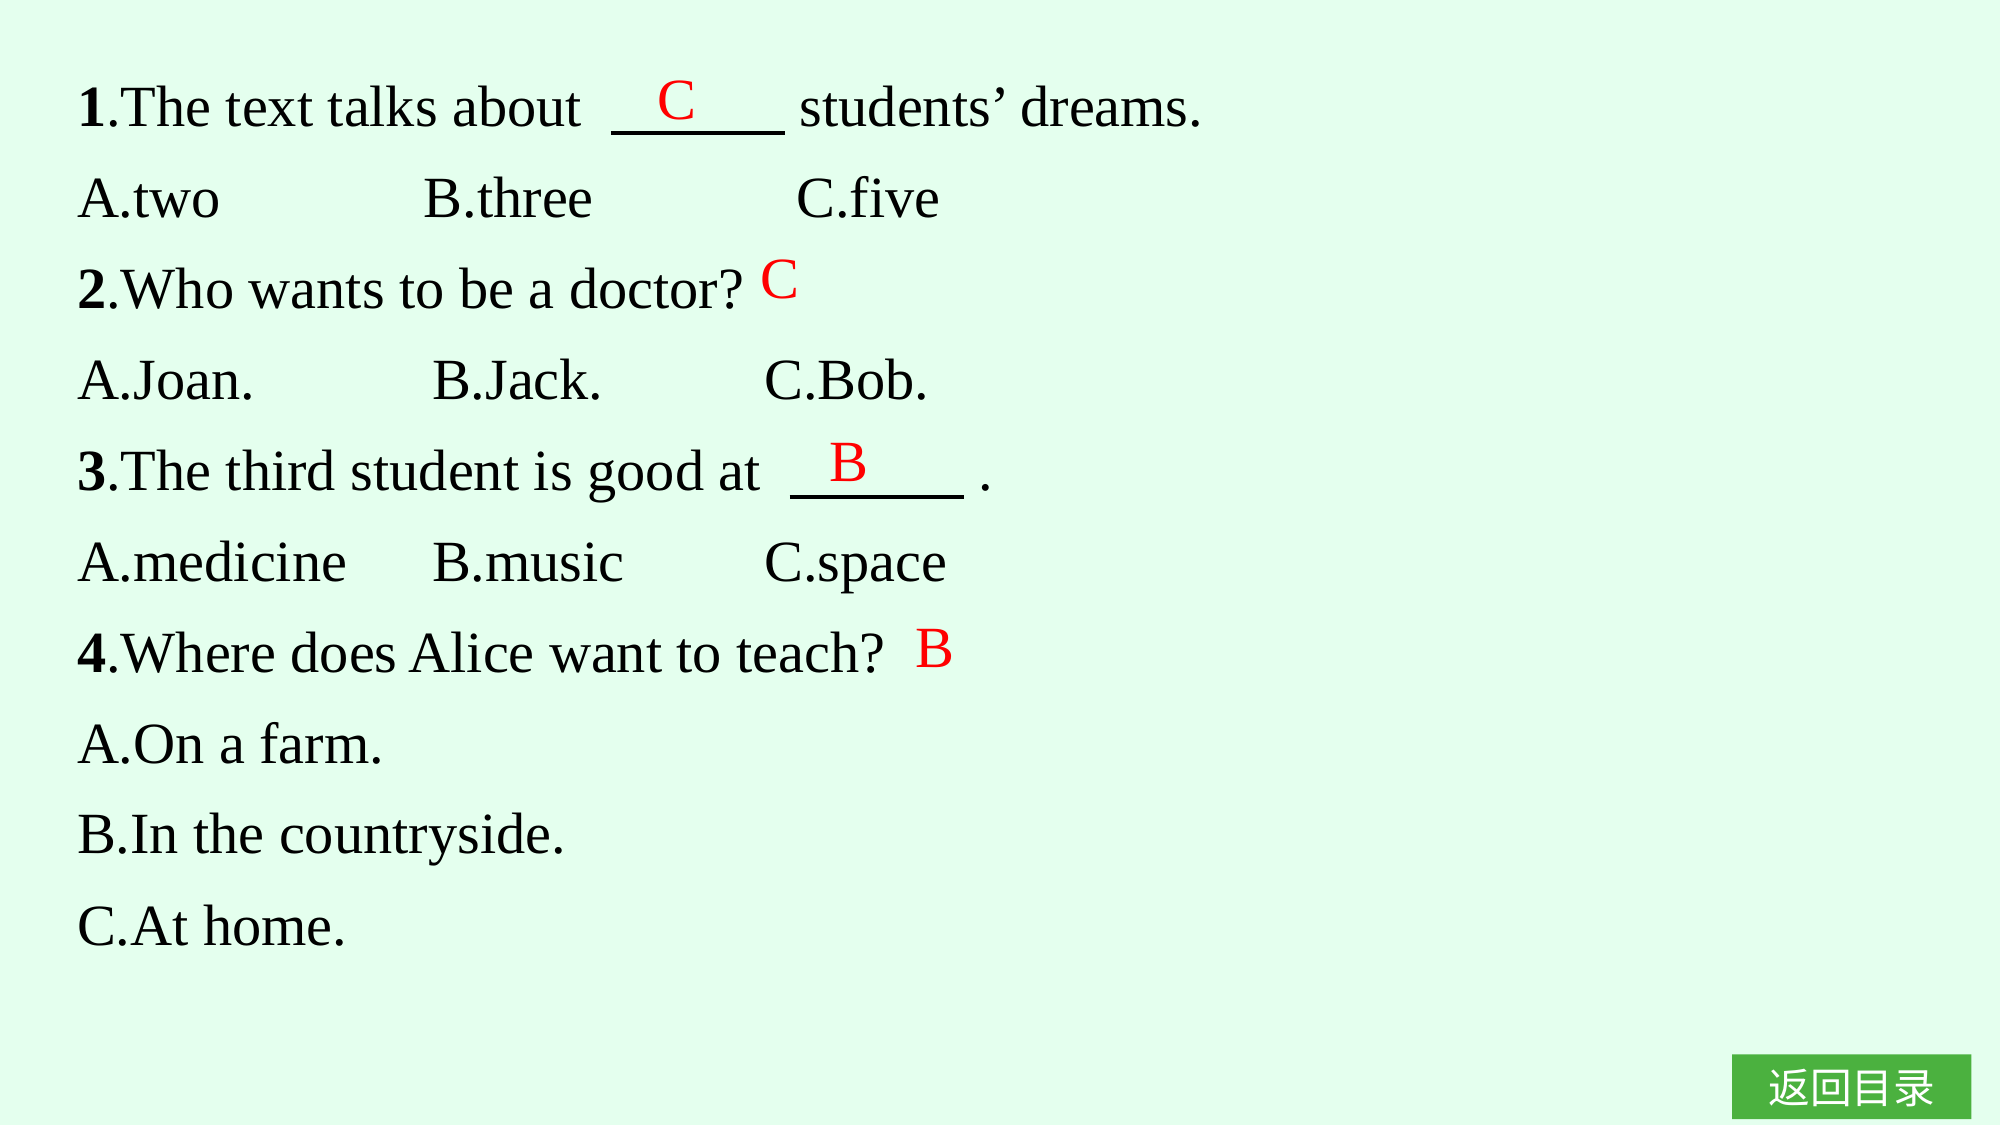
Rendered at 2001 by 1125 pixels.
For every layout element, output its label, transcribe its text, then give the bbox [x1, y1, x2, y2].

text_box 1.The text talks about students’ dreams. A.two B.three C.five 2.Who wants to be a doctor? A.Joan. B.Jack. C.Bob. 3.The third student is good at . A.medicine B.music C.space 4.Where does Alice want to teach? A.On a farm. B.In the countryside. C.At home. [62, 39, 1938, 964]
text_box B [900, 601, 970, 686]
text_box C [642, 53, 712, 139]
text_box C [745, 232, 814, 318]
text_box B [814, 415, 884, 501]
